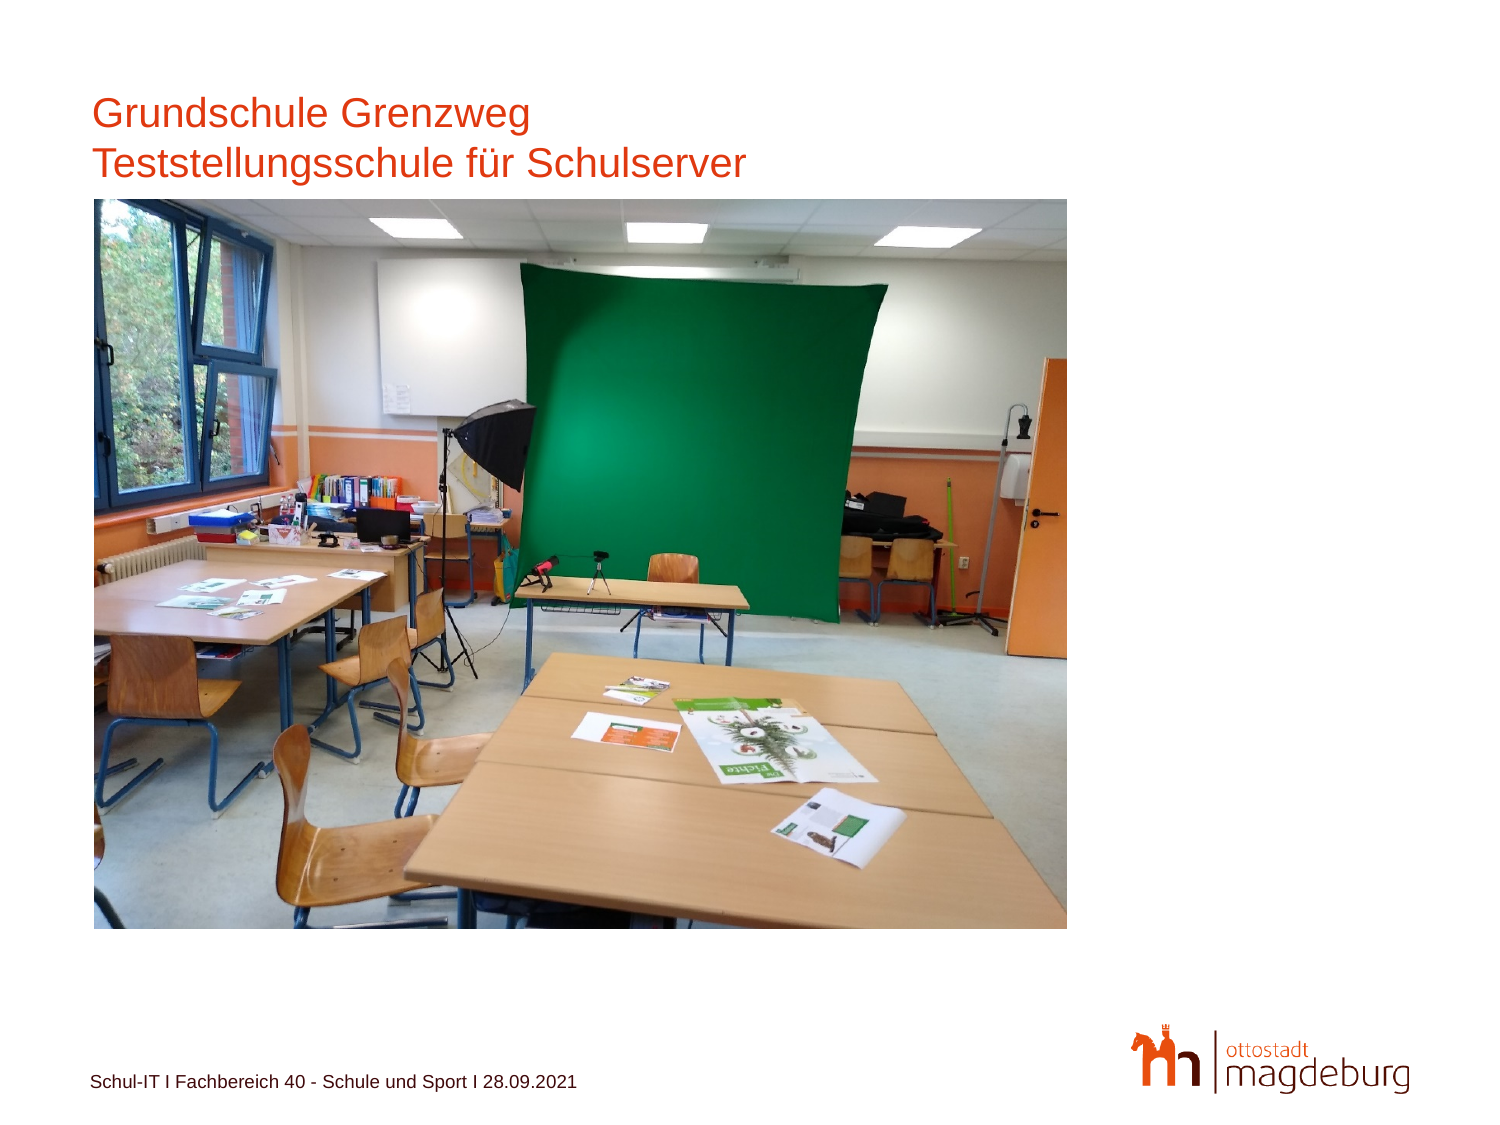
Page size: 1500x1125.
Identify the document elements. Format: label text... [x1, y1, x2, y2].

text_box Grundschule Grenzweg Teststellungsschule für Schulserver [77, 78, 1420, 206]
picture [1131, 1024, 1409, 1094]
picture [94, 198, 1067, 929]
